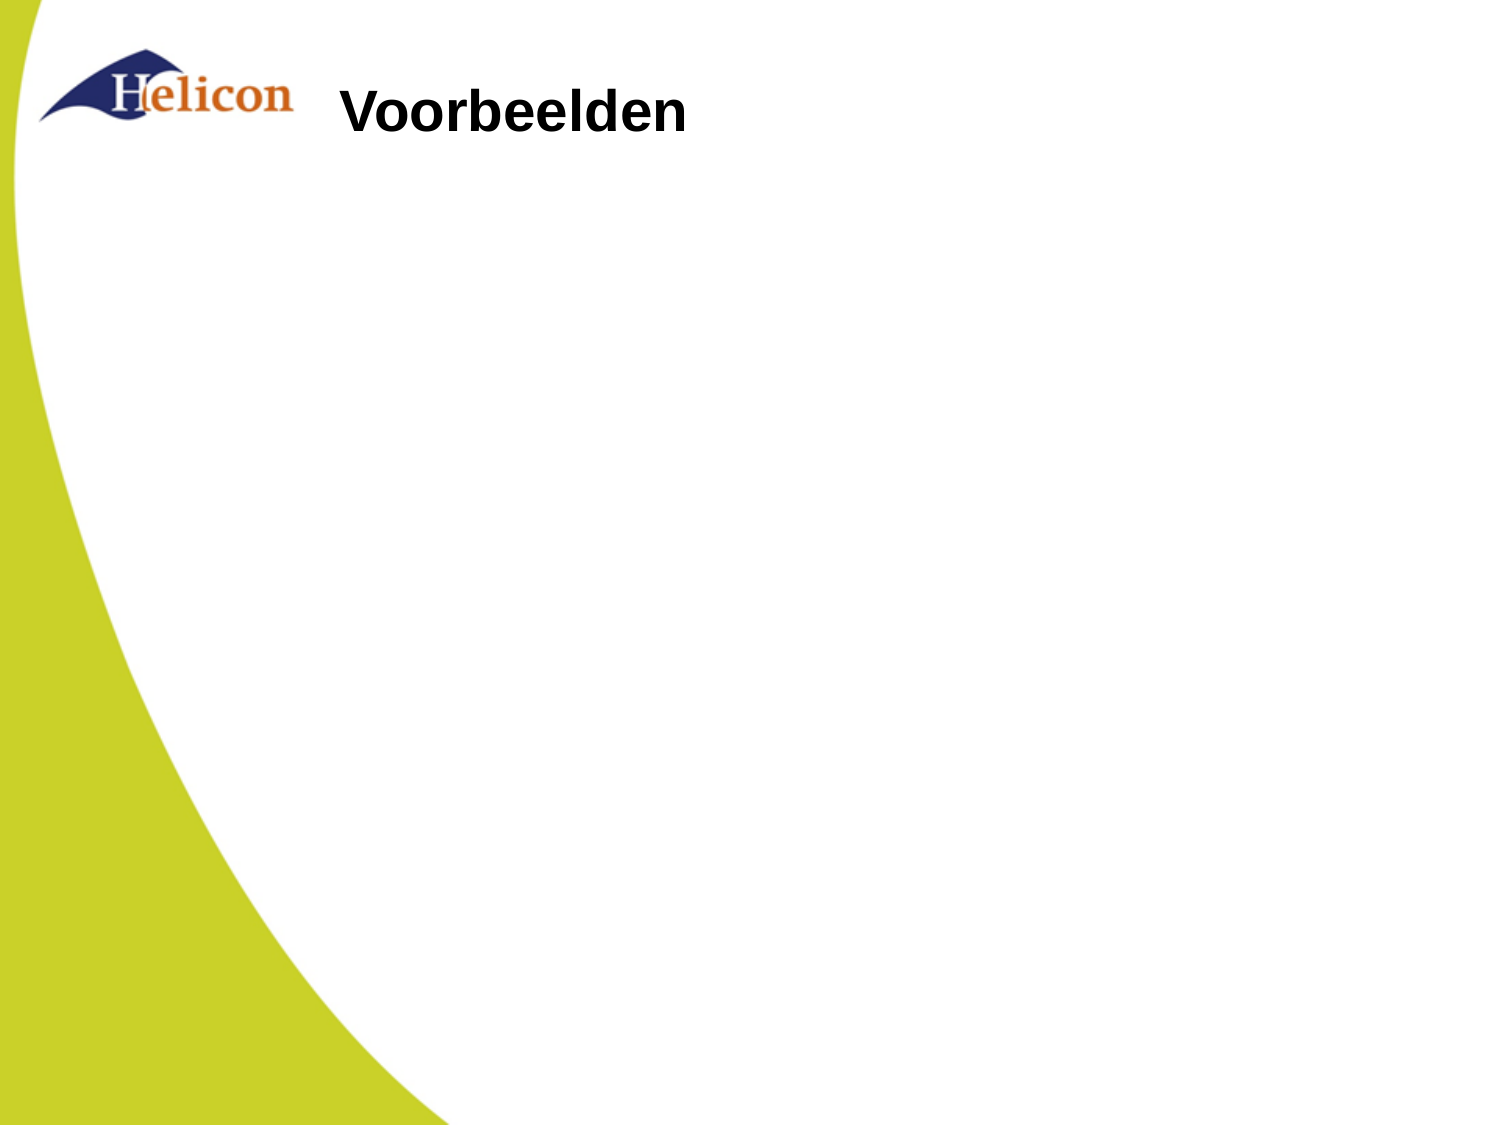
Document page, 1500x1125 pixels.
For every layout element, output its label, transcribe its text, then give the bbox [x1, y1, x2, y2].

title Voorbeelden [324, 54, 1415, 161]
picture [0, 0, 1500, 1125]
